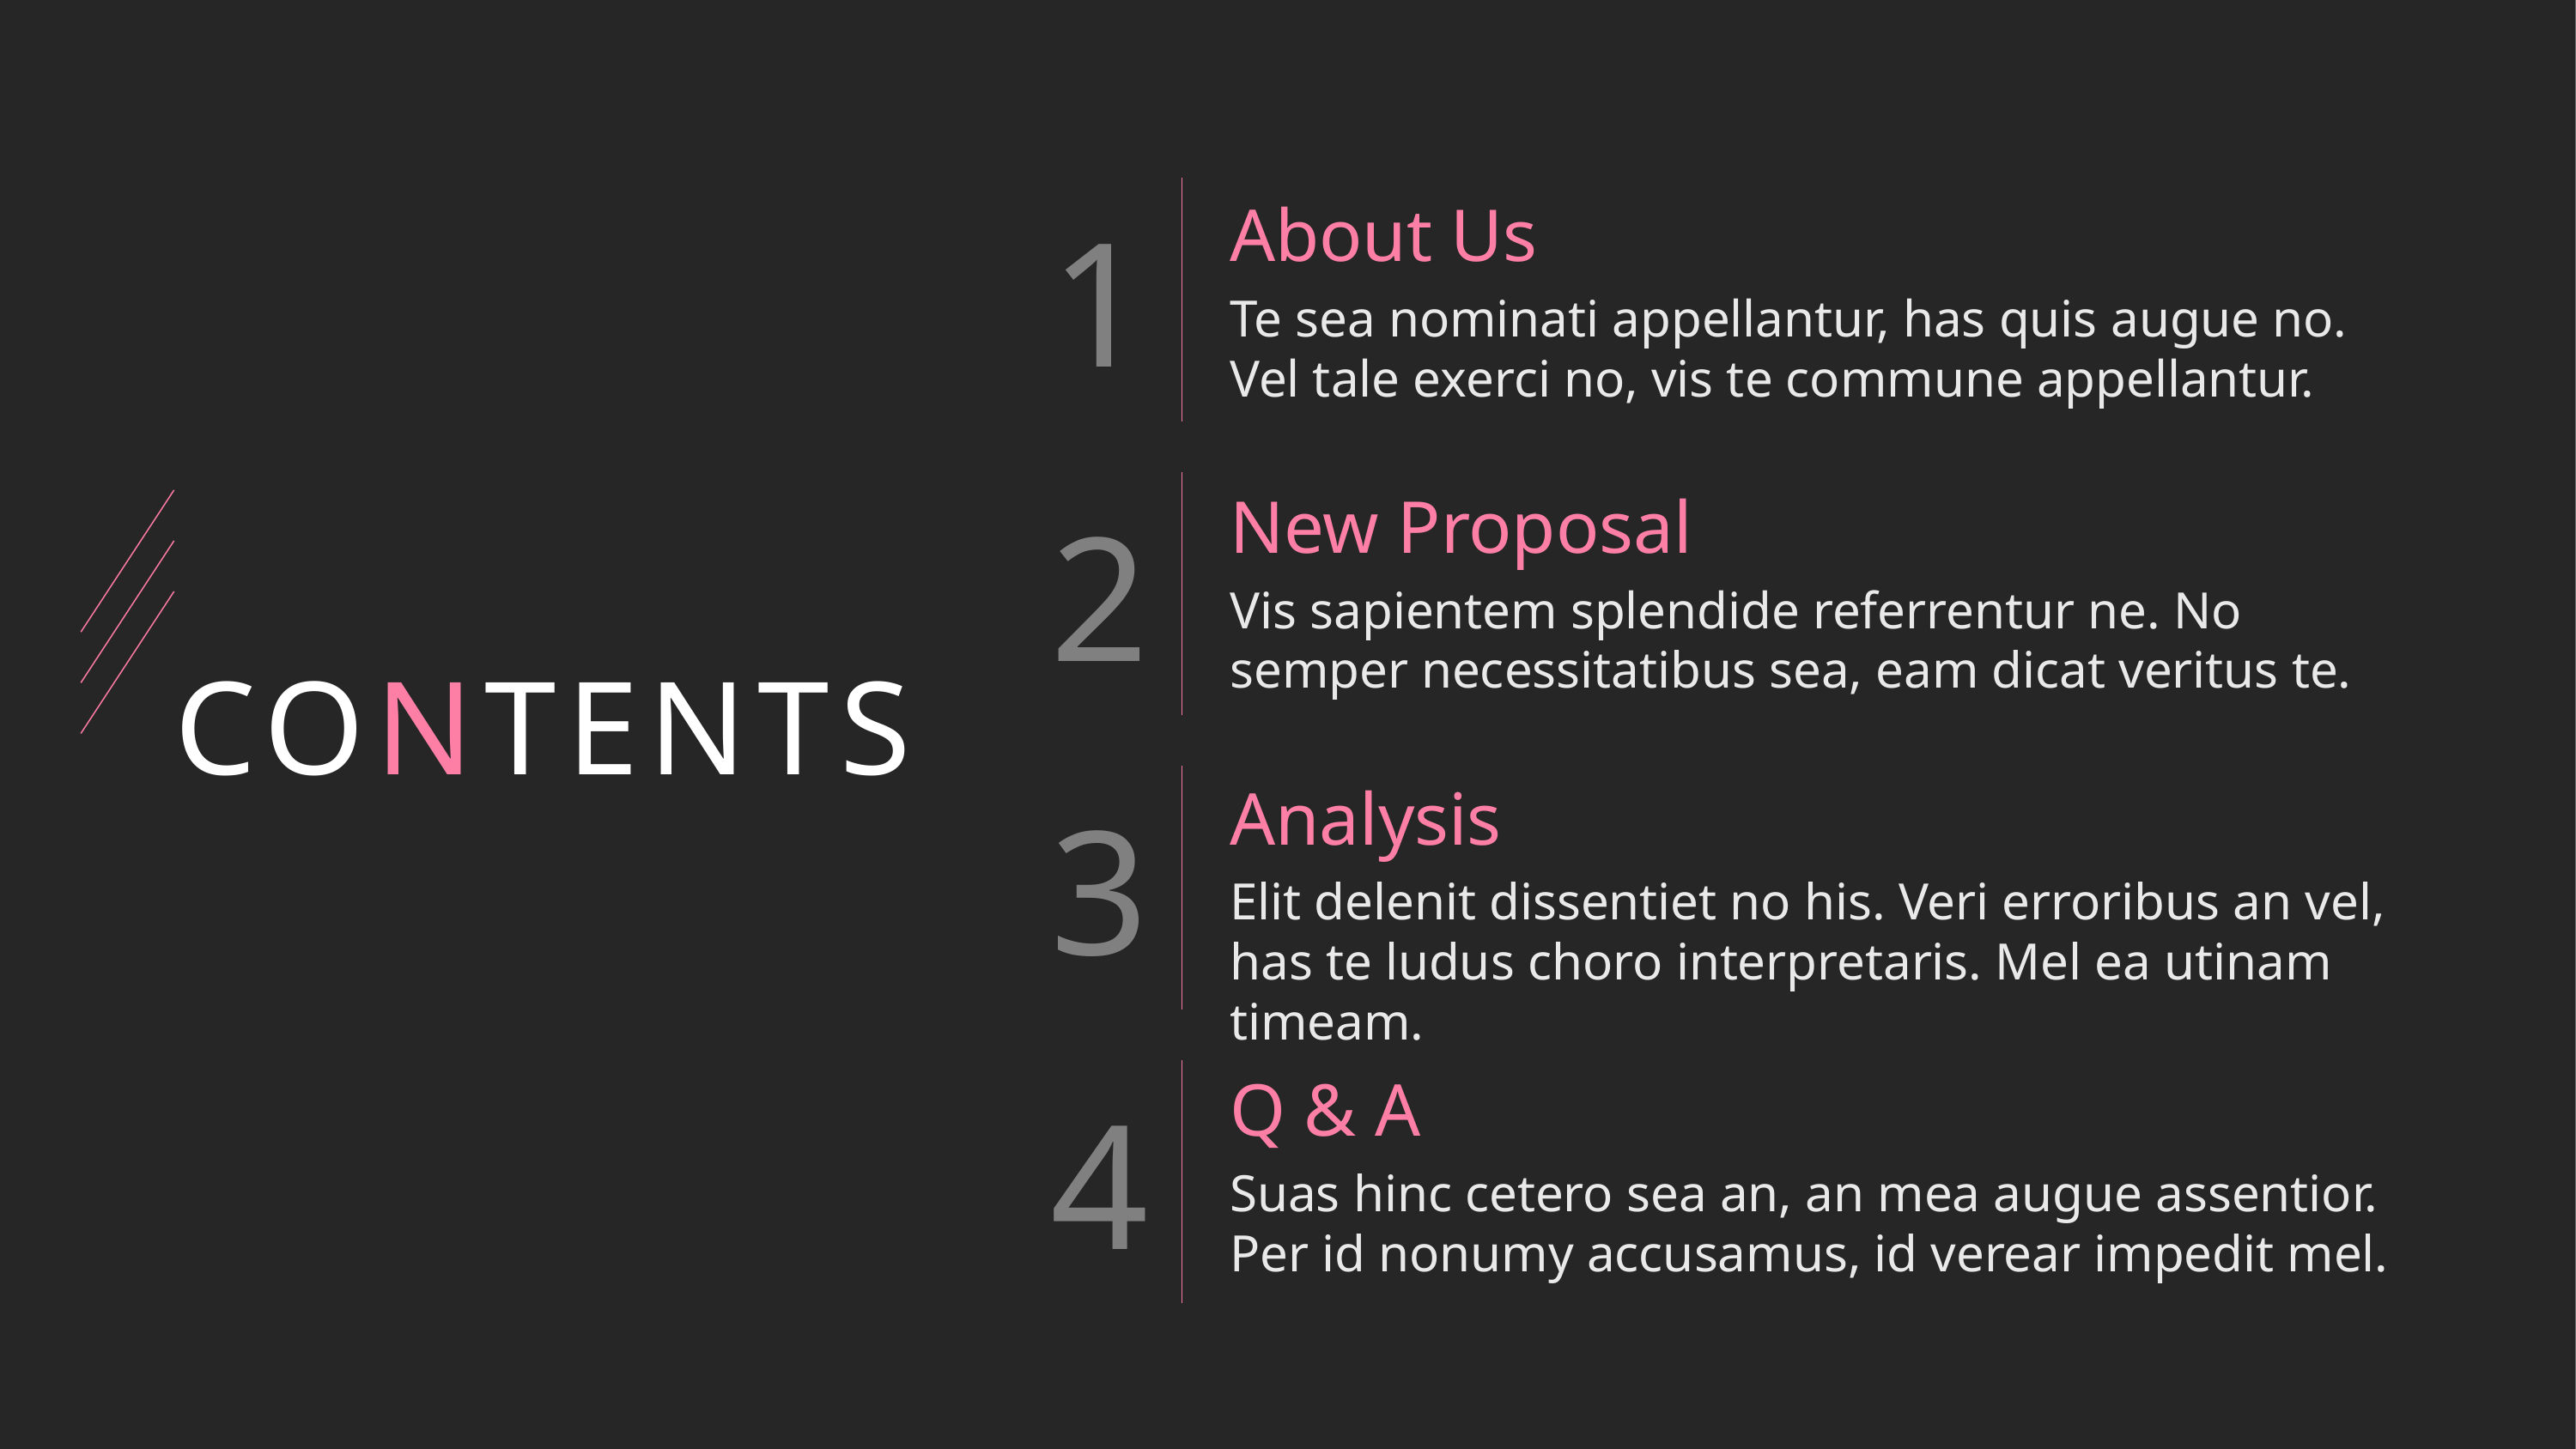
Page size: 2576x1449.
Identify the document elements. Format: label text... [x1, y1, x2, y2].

list Q & A [1206, 1040, 2415, 1149]
list Suas hinc cetero sea an, an mea augue assentior. Per id nonumy accusamus, id verear impedit mel. [1206, 1149, 2415, 1323]
list About Us [1206, 165, 2415, 275]
list Analysis [1206, 749, 2415, 858]
list New Proposal [1206, 457, 2415, 567]
list Te sea nominati appellantur, has quis augue no. Vel tale exerci no, vis te commune appellantur. [1206, 275, 2415, 448]
list Vis sapientem splendide referrentur ne. No semper necessitatibus sea, eam dicat veritus te. [1206, 567, 2415, 739]
title CONTENTS [151, 581, 1024, 865]
list Elit delenit dissentiet no his. Veri erroribus an vel, has te ludus choro interpretaris. Mel ea utinam timeam. [1206, 858, 2415, 1031]
